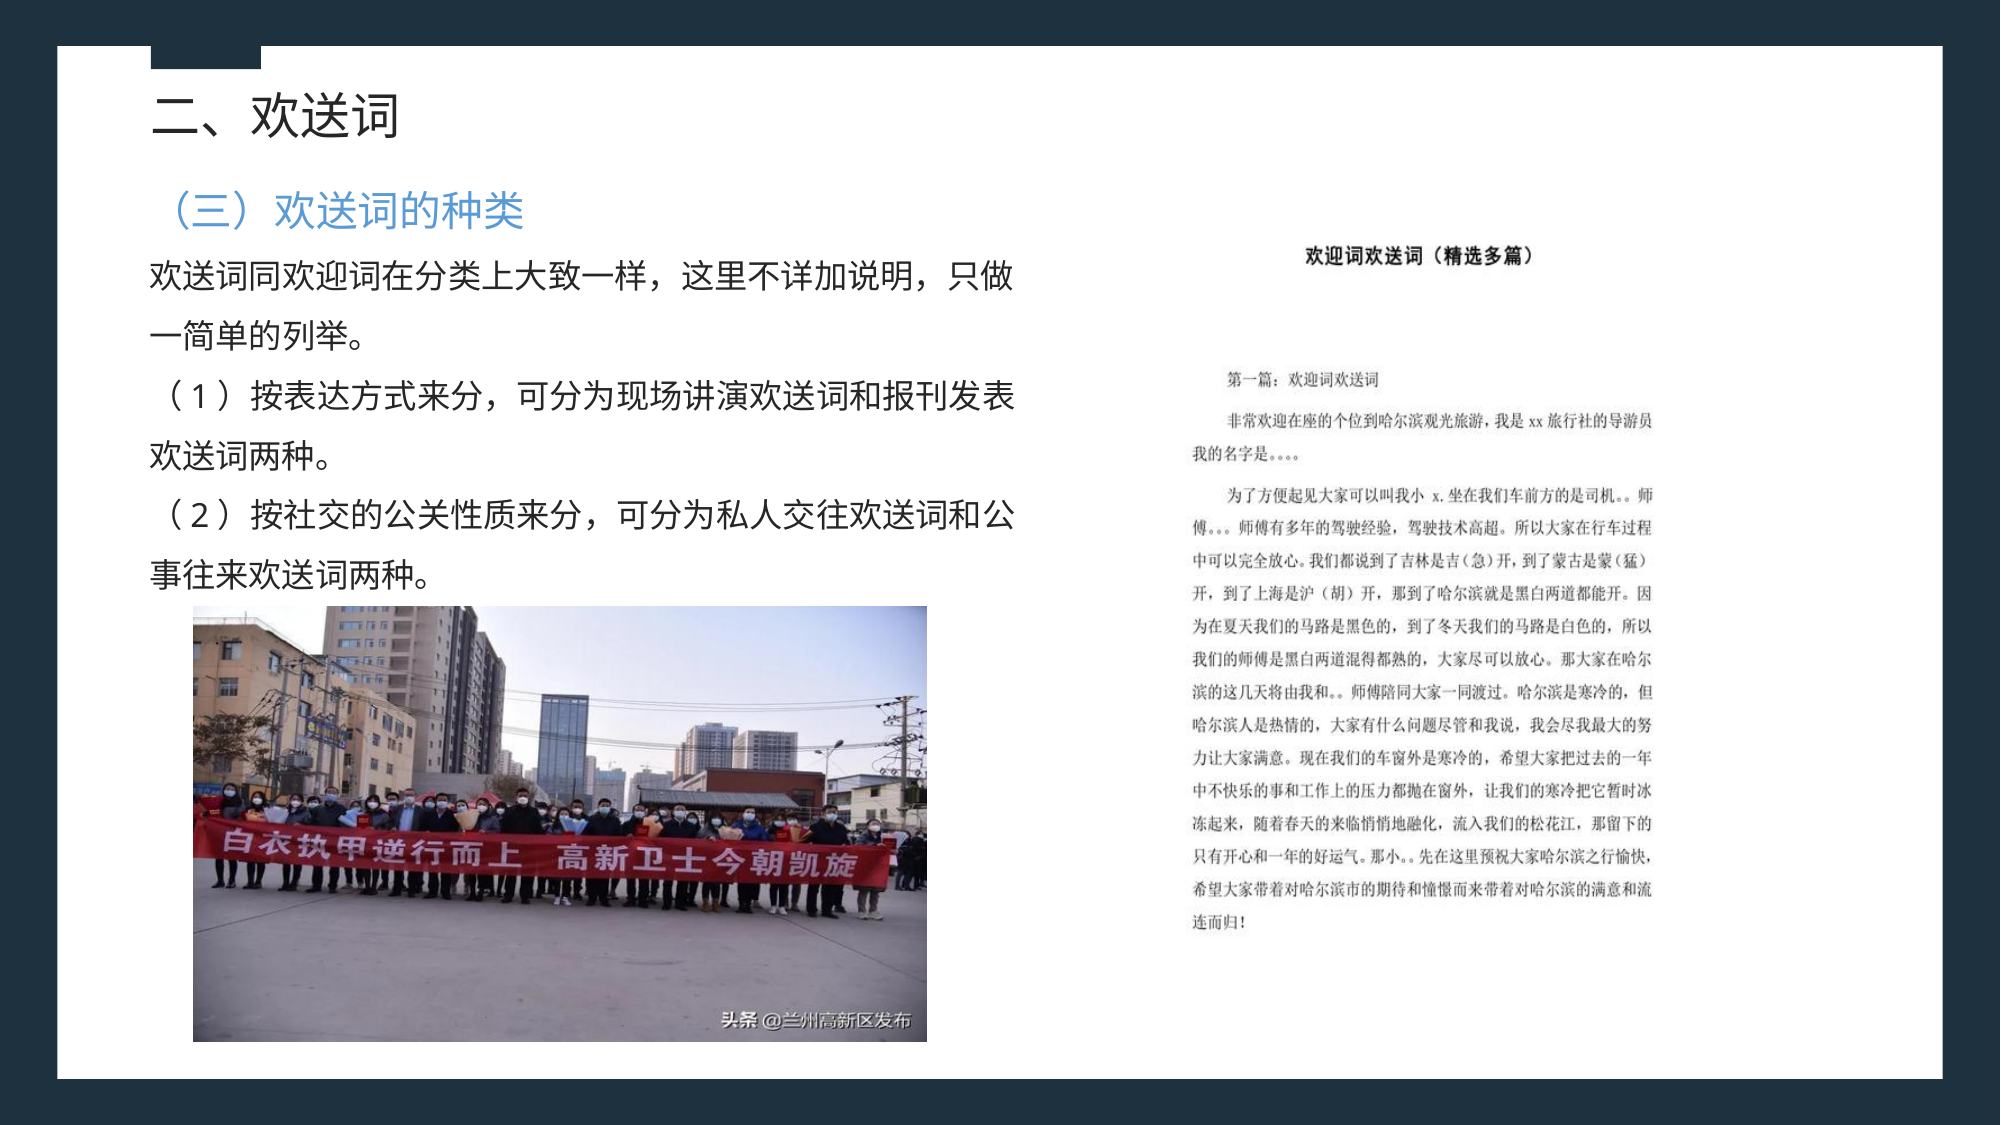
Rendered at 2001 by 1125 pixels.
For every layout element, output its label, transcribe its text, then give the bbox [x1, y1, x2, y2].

picture [193, 606, 927, 1042]
text_box （三）欢送词的种类 欢送词同欢迎词在分类上大致一样，这里不详加说明，只做一简单的列举。 （1）按表达方式来分，可分为现场讲演欢送词和报刊发表欢送词两种。 （2）按社交的公关性质来分，可分为私人交往欢送词和公事往来欢送词两种。 [134, 152, 1051, 602]
text_box 二、欢送词 [150, 77, 622, 152]
picture [1141, 155, 1703, 1042]
